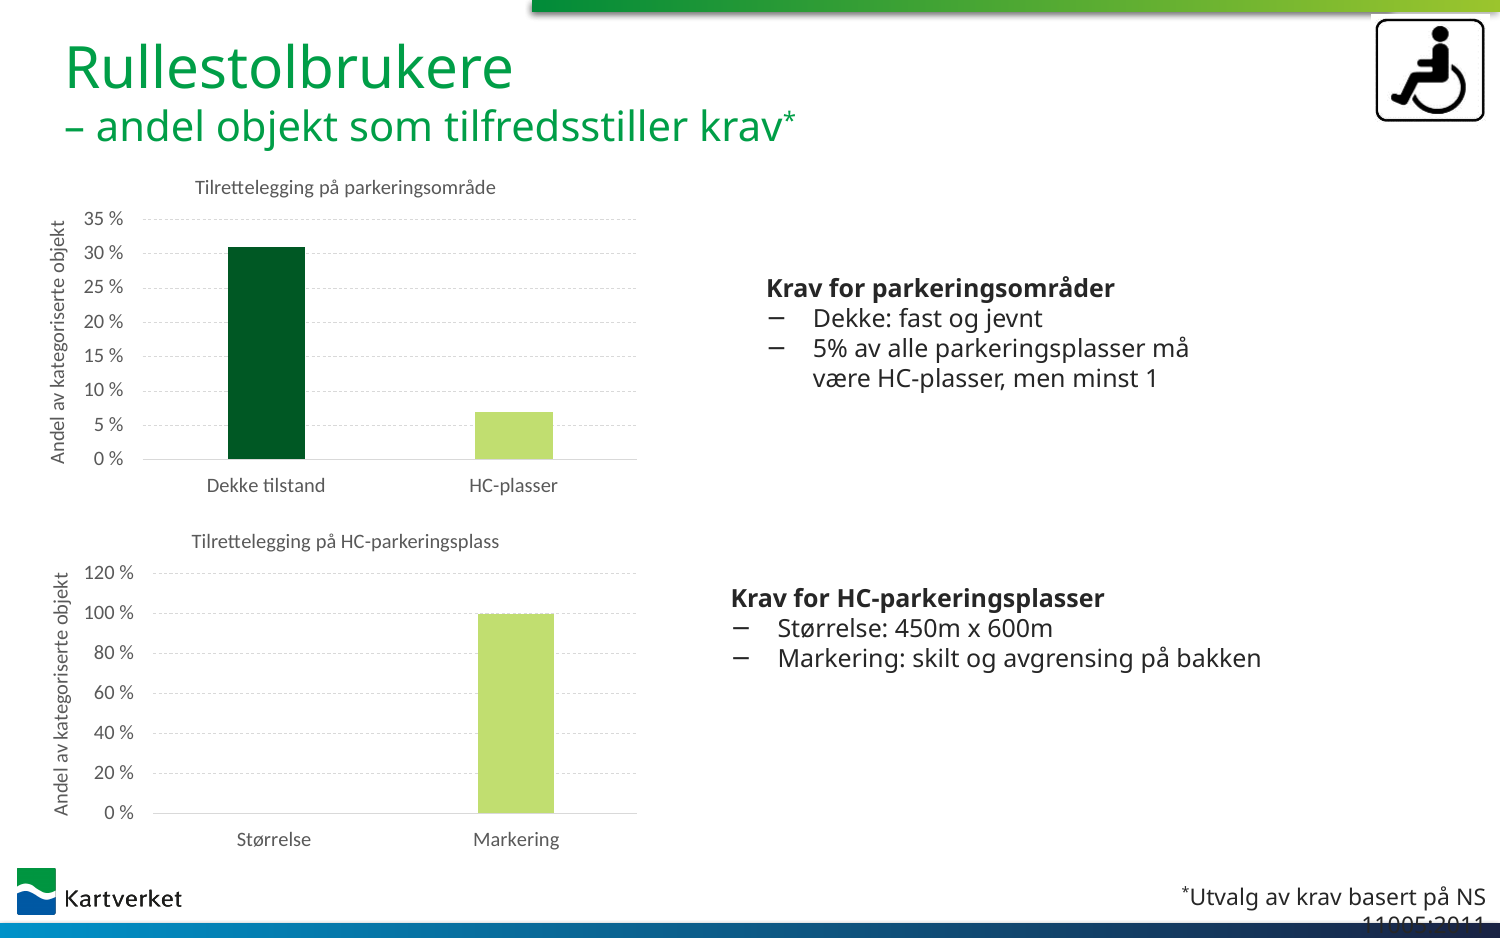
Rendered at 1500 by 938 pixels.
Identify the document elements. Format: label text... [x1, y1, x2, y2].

text_box *Utvalg av krav basert på NS 11005:2011 [1068, 873, 1500, 938]
text_box Krav for HC-parkeringsplasser Størrelse: 450m x 600m Markering: skilt og avgrensing på bakken [715, 574, 1278, 680]
picture [41, 166, 650, 505]
text_box Rullestolbrukere – andel objekt som tilfredsstiller krav* [49, 23, 1431, 158]
picture [1371, 13, 1491, 127]
text_box Krav for parkeringsområder Dekke: fast og jevnt 5% av alle parkeringsplasser må være HC-plasser, men minst 1 [751, 264, 1232, 400]
picture [41, 520, 650, 859]
